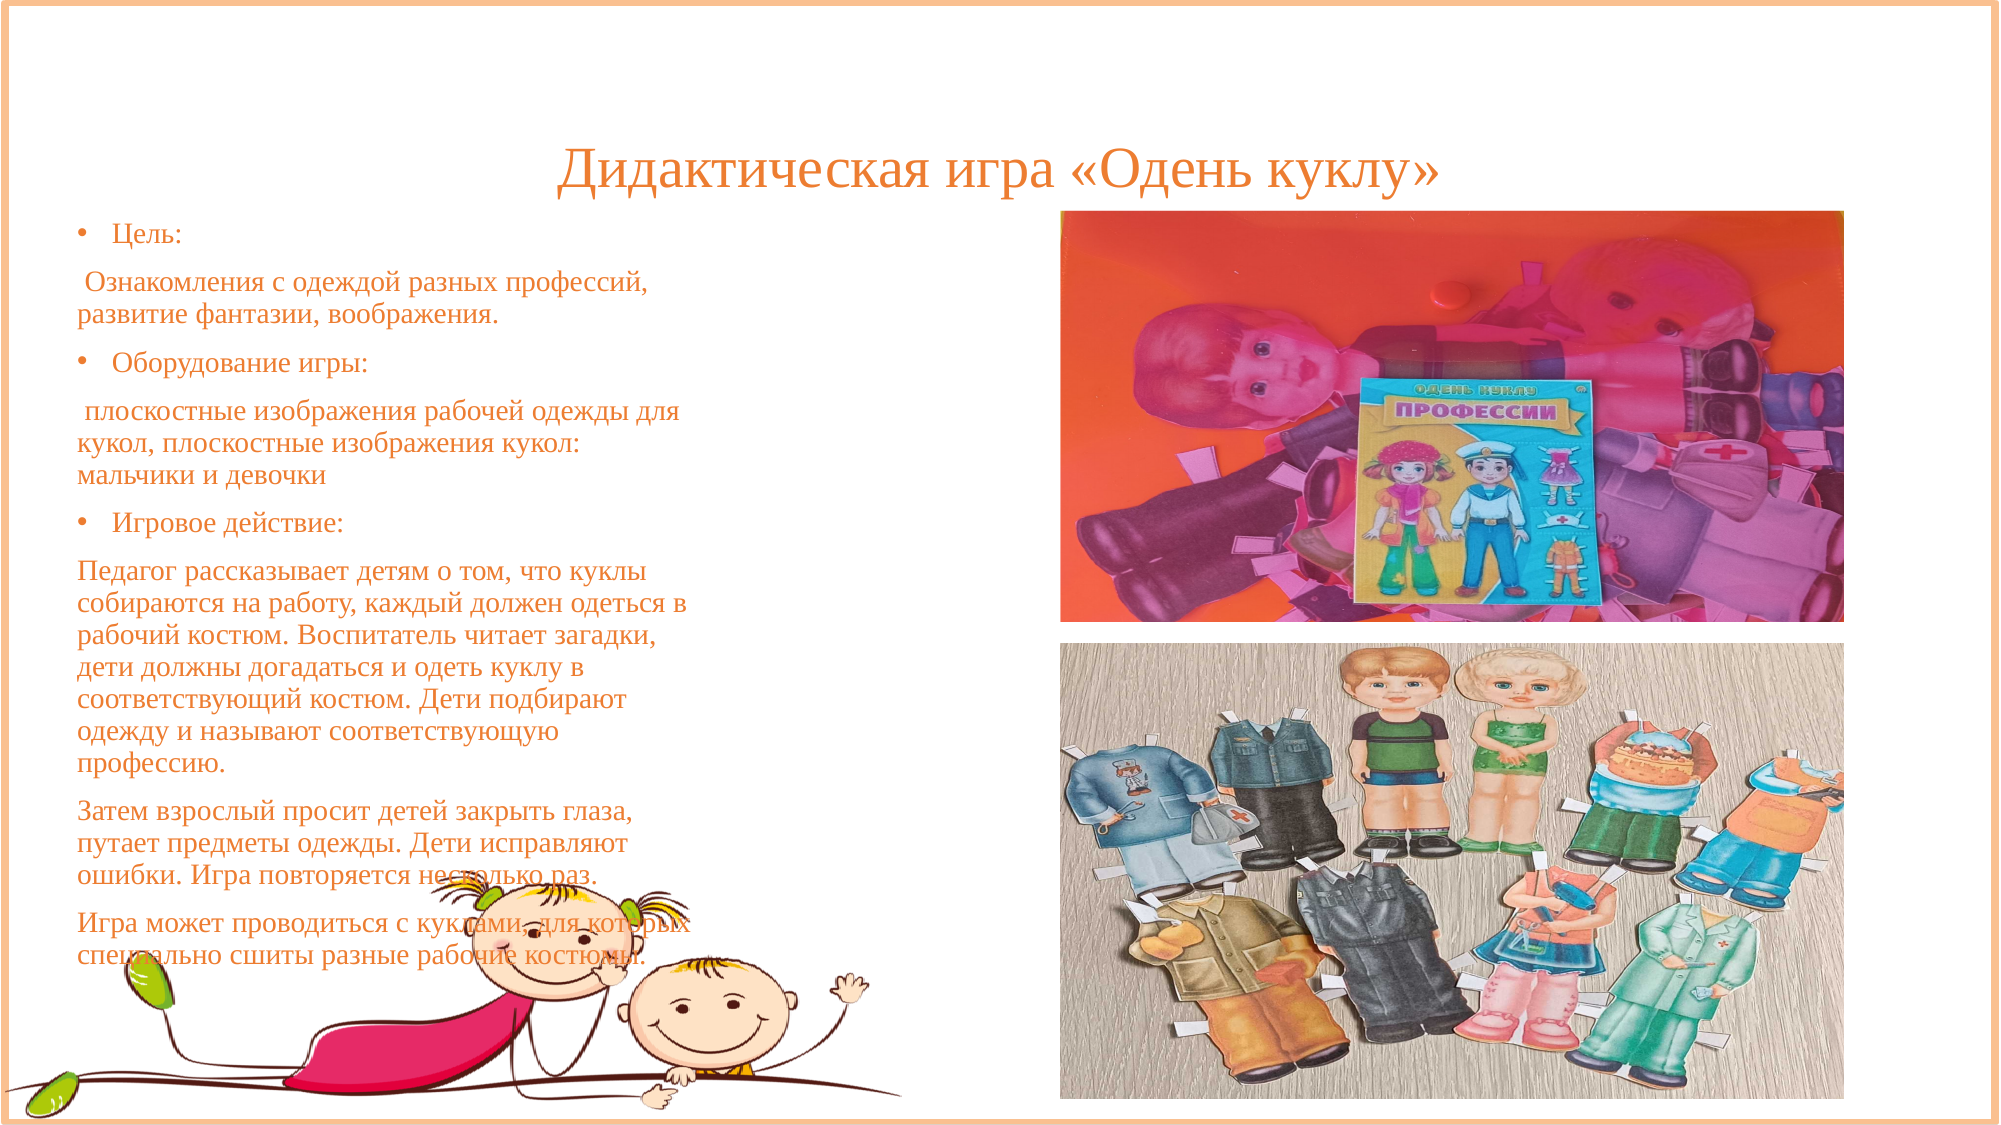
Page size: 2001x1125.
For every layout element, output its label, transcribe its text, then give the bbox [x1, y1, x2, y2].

list Цель: Ознакомления с одеждой разных профессий, развитие фантазии, воображения. Оборудование игры: плоскостные изображения рабочей одежды для кукол, плоскостные изображения кукол: мальчики и девочки Игровое действие: Педагог рассказывает детям о том, что куклы собираются на работу, каждый должен одеться в рабочий костюм. Воспитатель читает загадки, дети должны догадаться и одеть куклу в соответствующий костюм. Дети подбирают одежду и называют соответствующую профессию. Затем взрослый просит детей закрыть глаза, путает предметы одежды. Дети исправляют ошибки. Игра повторяется несколько раз. Игра может проводиться с куклами, для которых специально сшиты разные рабочие костюмы. [62, 210, 714, 1014]
title Дидактическая игра «Одень куклу» [137, 59, 1246, 278]
title Дидактическая игра «Одень куклу» [1658, 59, 1863, 278]
picture [0, 0, 2001, 1125]
